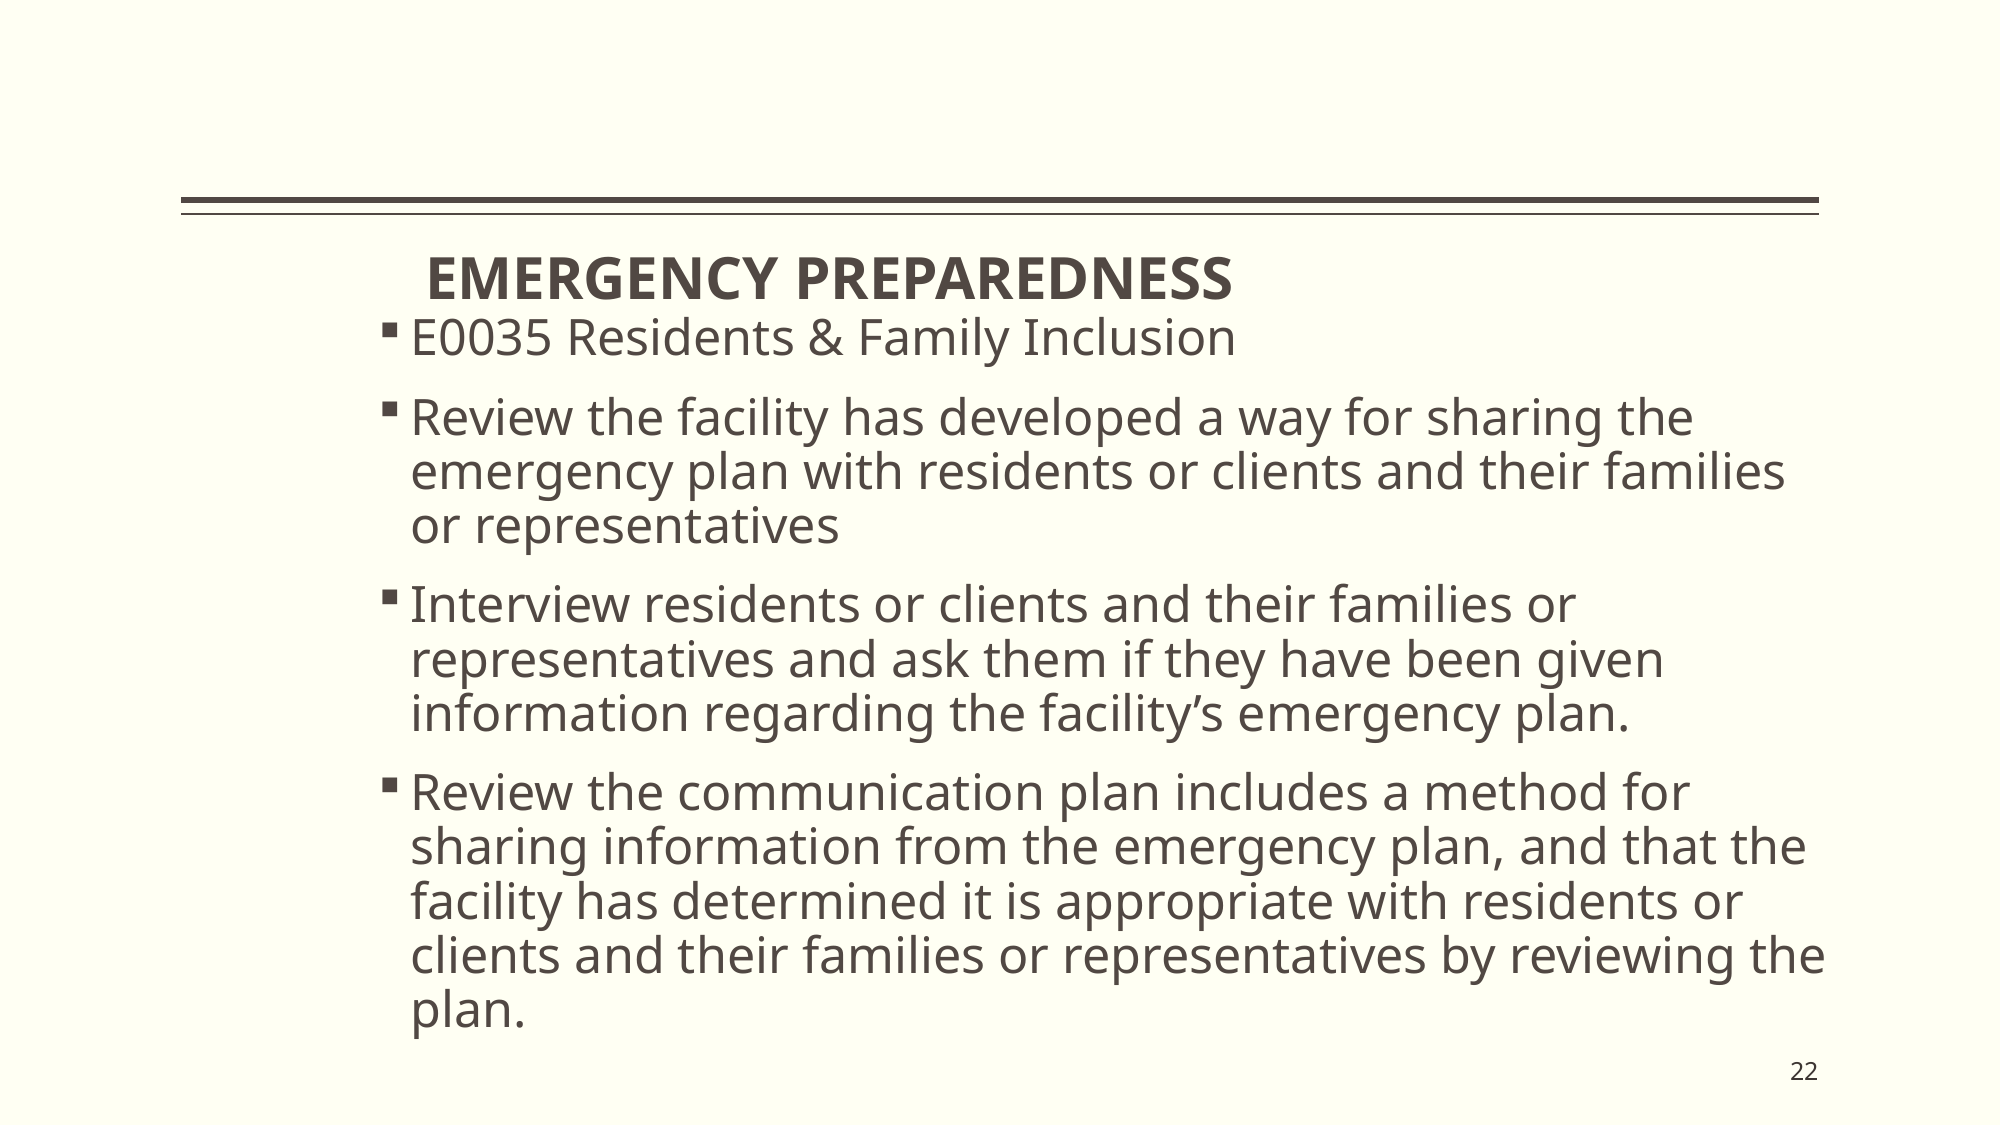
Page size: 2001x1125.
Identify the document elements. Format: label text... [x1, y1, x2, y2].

title EMERGENCY PREPAREDNESS [425, 109, 1888, 320]
list E0035 Residents & Family Inclusion Review the facility has developed a way for sharing the emergency plan with residents or clients and their families or representatives Interview residents or clients and their families or representatives and ask them if they have been given information regarding the facility’s emergency plan. Review the communication plan includes a method for sharing information from the emergency plan, and that the facility has determined it is appropriate with residents or clients and their families or representatives by reviewing the plan. [378, 246, 1841, 1052]
slide_number 22 [1518, 1042, 1819, 1103]
